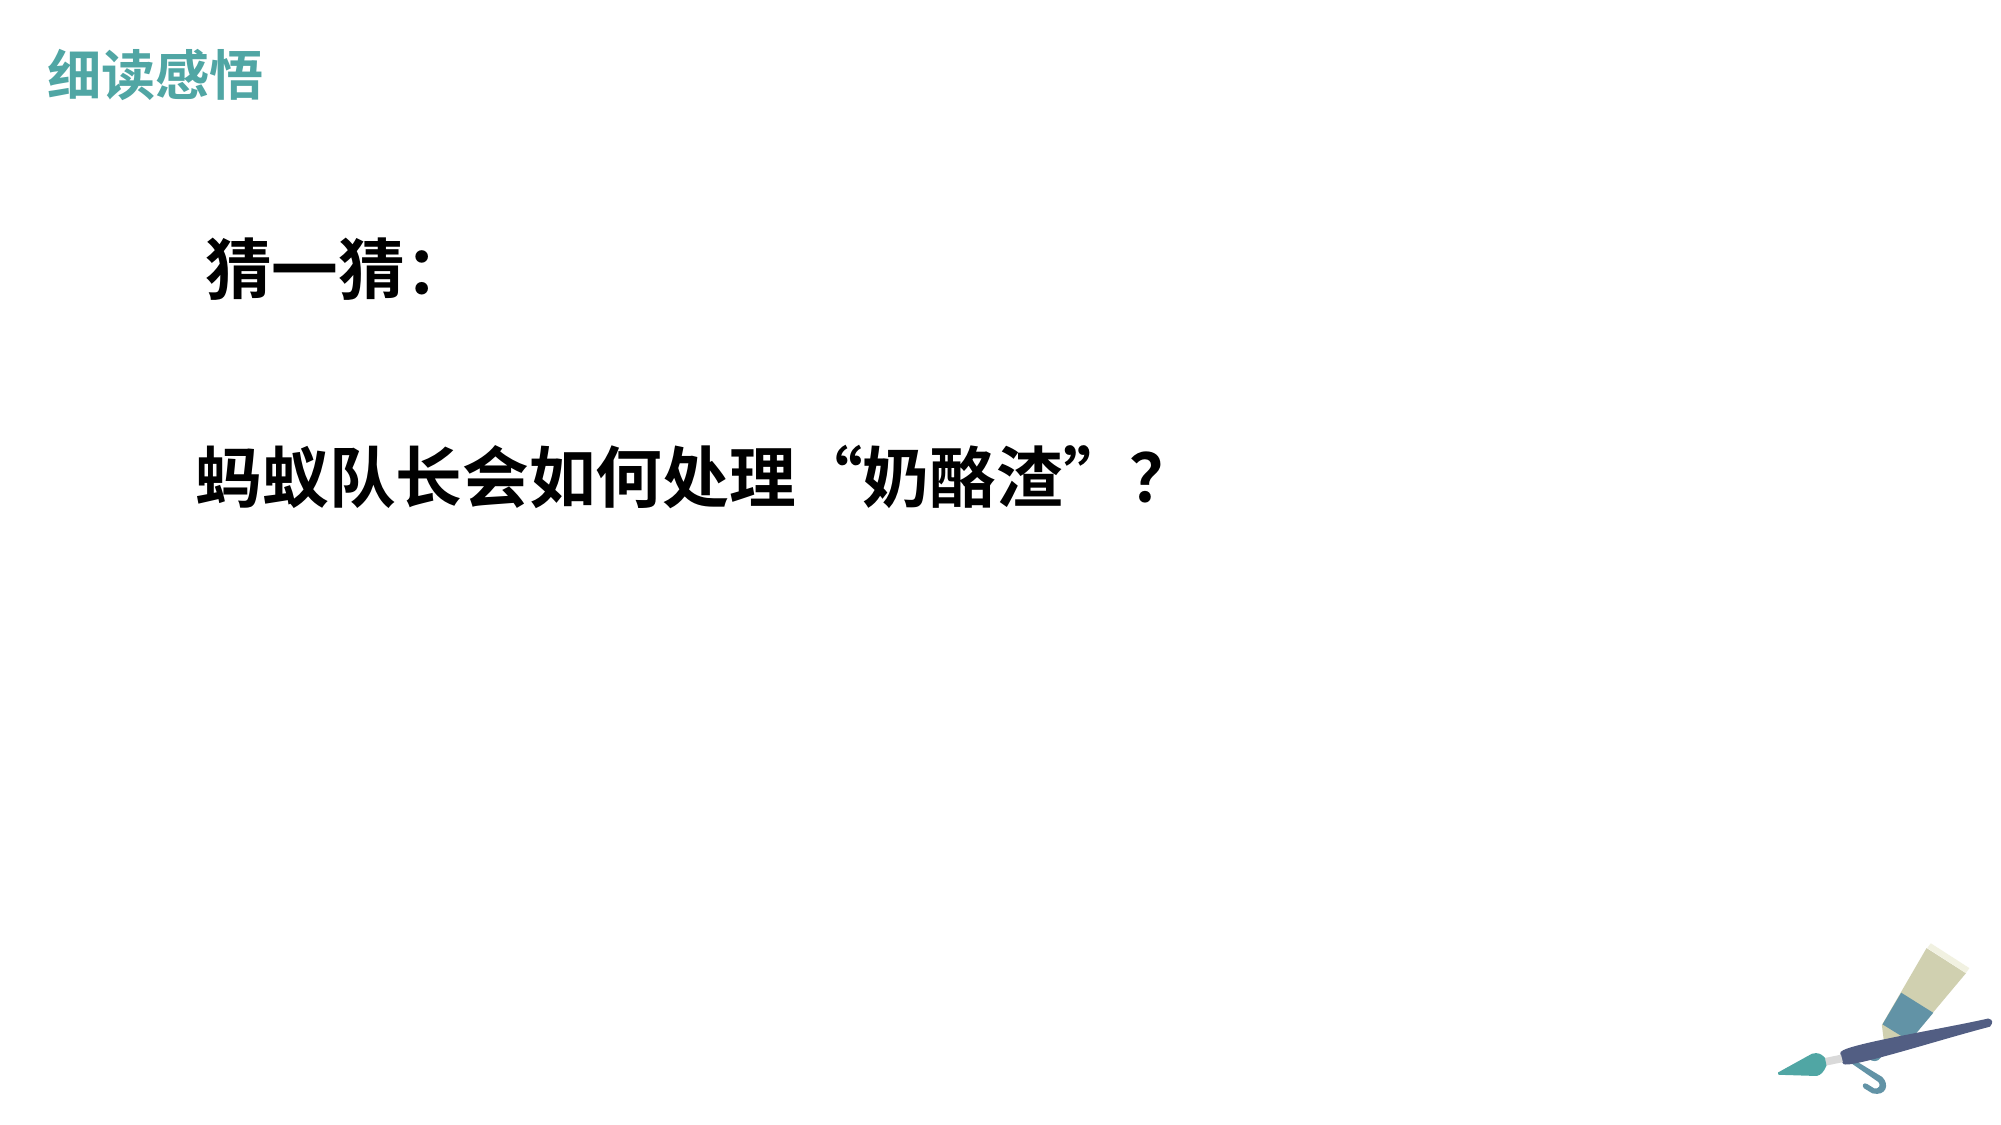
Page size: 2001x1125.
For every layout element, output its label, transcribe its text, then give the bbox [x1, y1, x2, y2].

text_box 细读感悟 [32, 33, 347, 114]
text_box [1811, 945, 1974, 1125]
text_box 猜一猜： [190, 197, 931, 316]
text_box 蚂蚁队长会如何处理“奶酪渣”？ [180, 404, 1363, 524]
